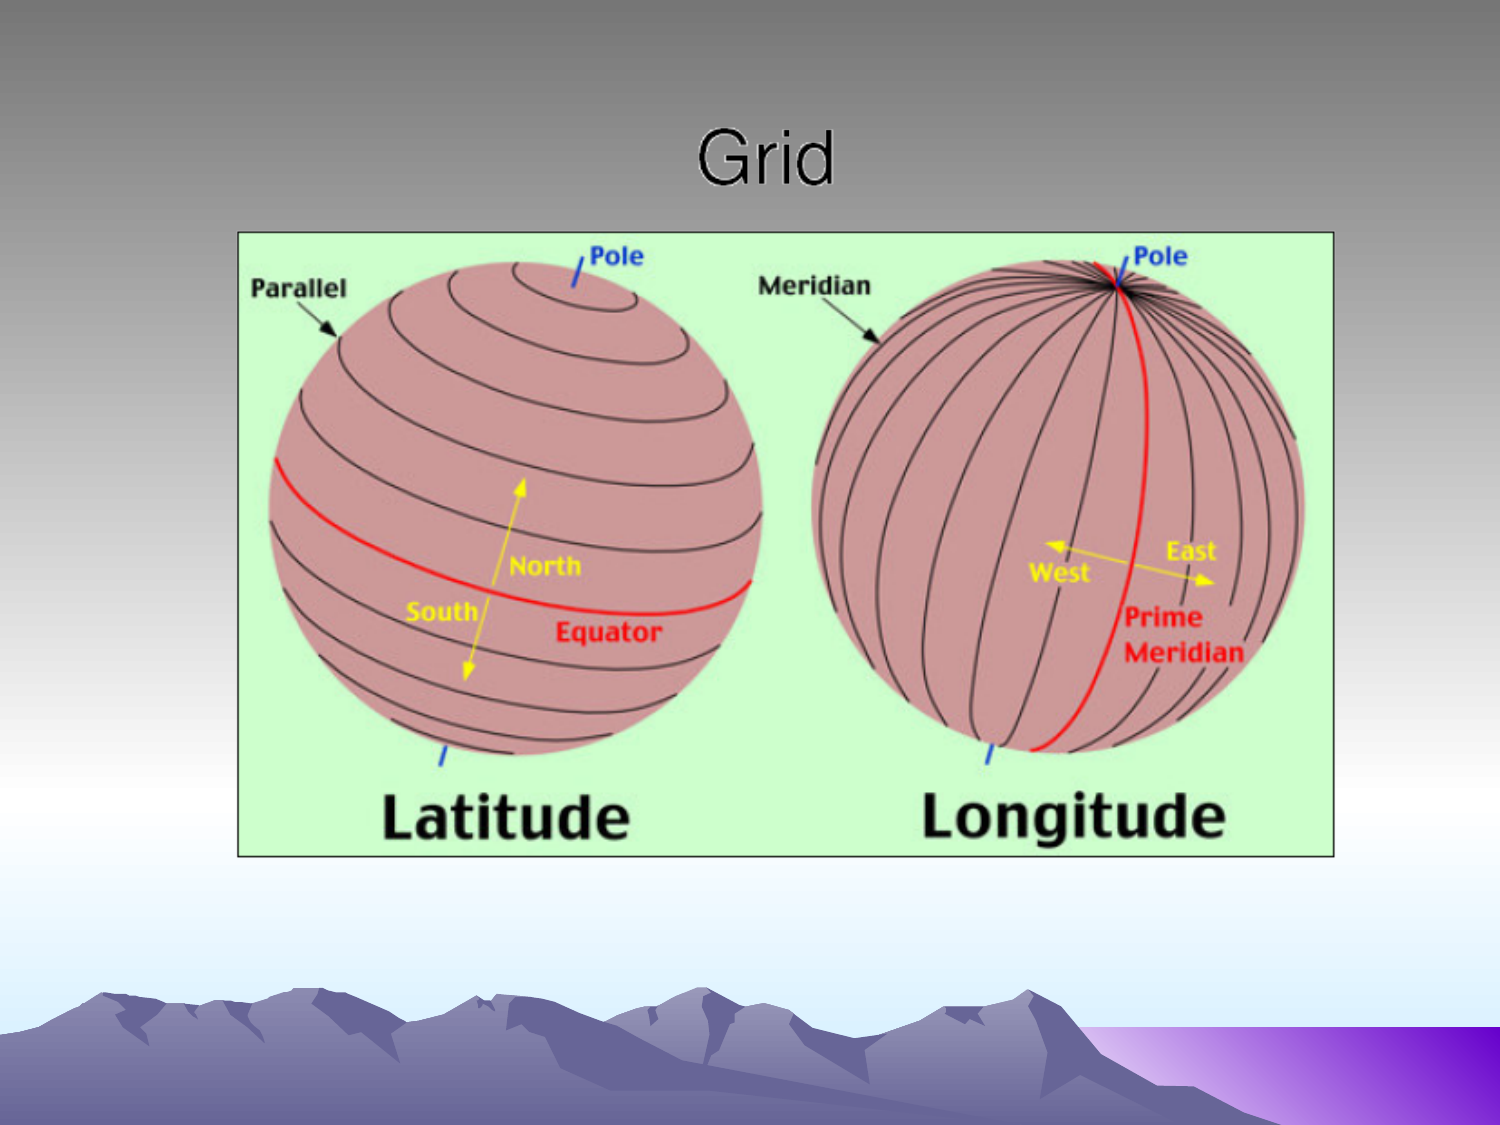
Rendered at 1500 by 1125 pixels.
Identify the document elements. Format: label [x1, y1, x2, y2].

picture [212, 112, 1357, 899]
